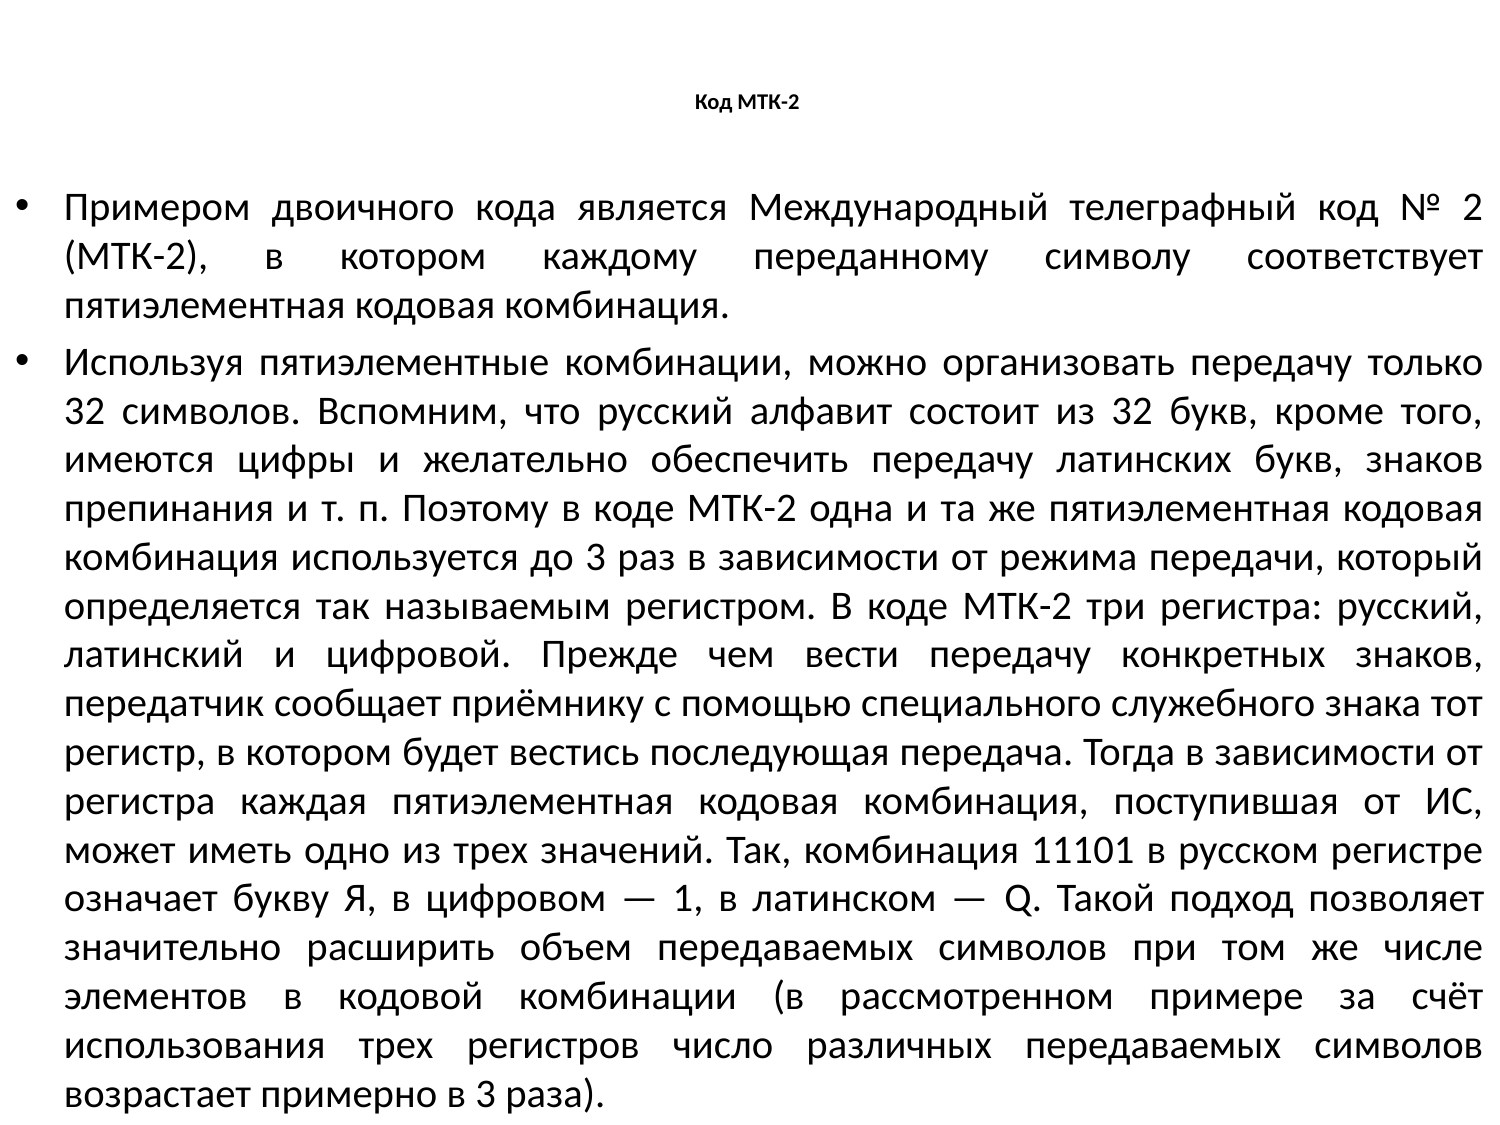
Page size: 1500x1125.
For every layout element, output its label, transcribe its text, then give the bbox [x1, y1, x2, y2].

list Примером двоичного кода является Международный телеграфный код № 2 (МТК-2), в котором каждому переданному символу соответствует пятиэлементная кодовая комбинация. Используя пятиэлементные комбинации, можно организовать передачу только 32 символов. Вспомним, что русский алфавит состоит из 32 букв, кроме того, имеются цифры и желательно обеспечить передачу латинских букв, знаков препинания и т. п. Поэтому в коде МТК-2 одна и та же пятиэлементная кодовая комбинация используется до 3 раз в зависимости от режима передачи, который определяется так называемым регистром. В коде МТК-2 три регистра: русский, латинский и цифровой. Прежде чем вести передачу конкретных знаков, передатчик сообщает приёмнику с помощью специального служебного знака тот регистр, в котором будет вестись последующая передача. Тогда в зависимости от регистра каждая пятиэлементная кодовая комбинация, поступившая от ИС, может иметь одно из трех значений. Так, комбинация 11101 в русском регистре означает букву Я, в цифровом — 1, в латинском — Q. Такой подход позволяет значительно расширить объем передаваемых символов при том же числе элементов в кодовой комбинации (в рассмотренном примере за счёт использования трех регистров число различных передаваемых символов возрастает примерно в 3 раза). [0, 172, 1500, 1125]
title Код МТК-2 [75, 45, 1425, 149]
